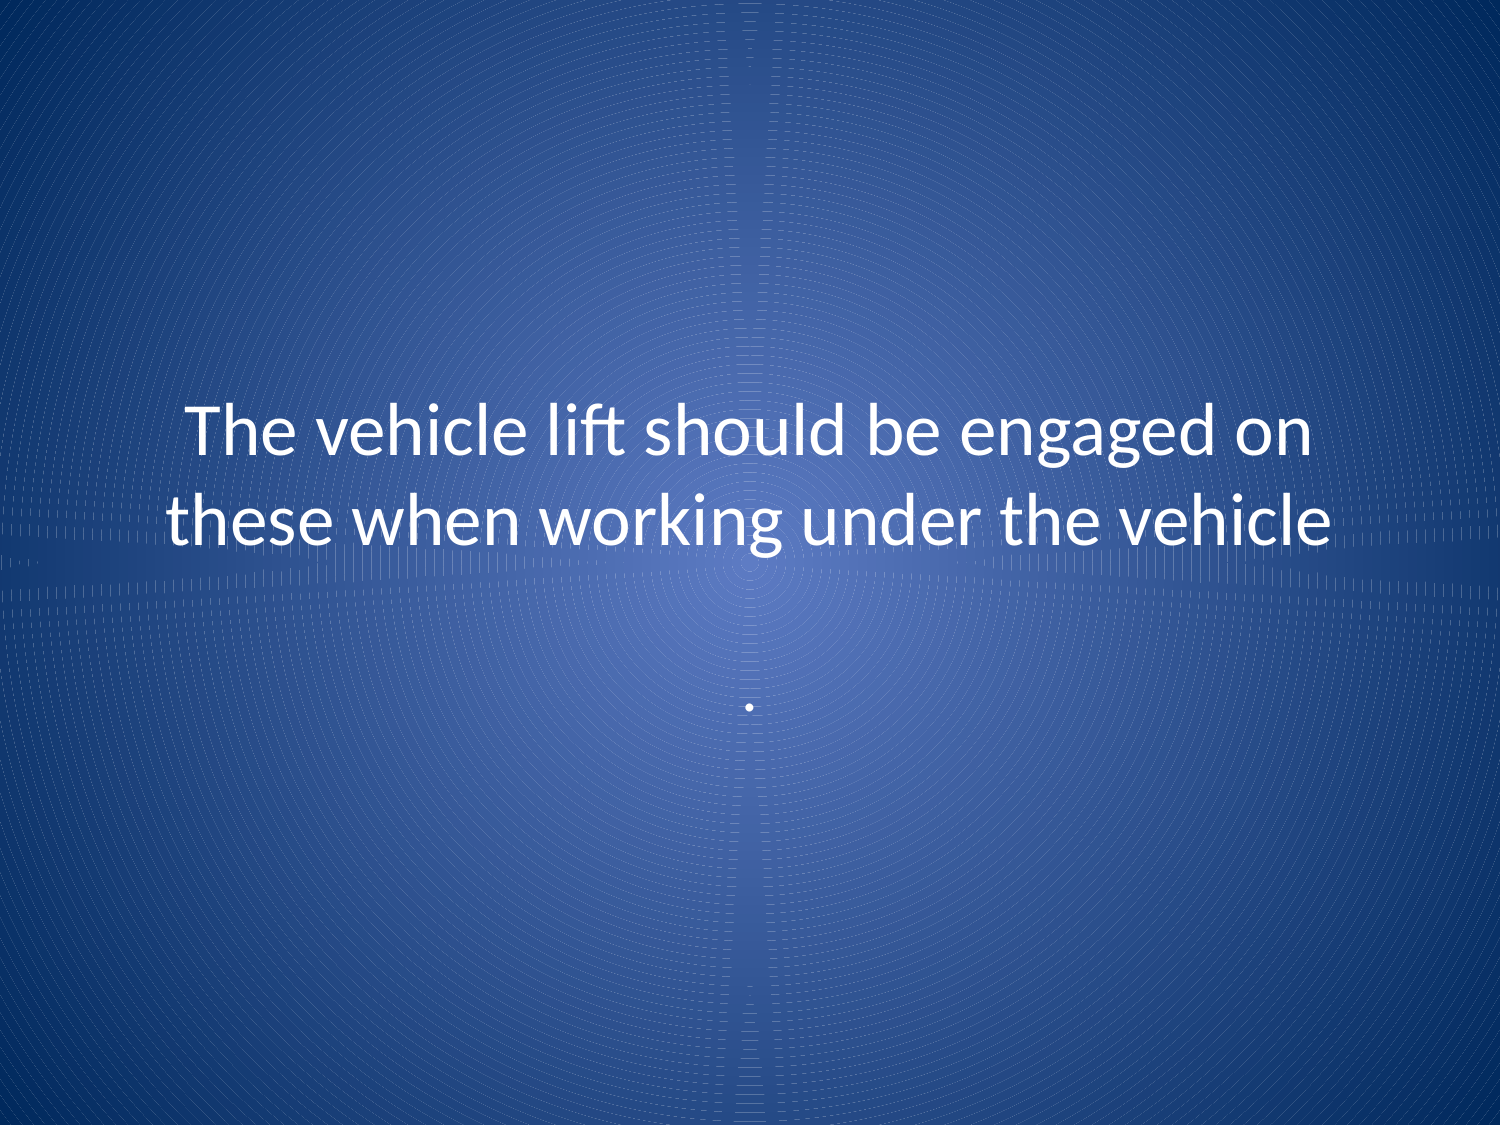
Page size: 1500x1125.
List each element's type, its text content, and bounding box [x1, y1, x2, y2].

subtitle . [225, 637, 1275, 925]
title The vehicle lift should be engaged on these when working under the vehicle [112, 349, 1388, 591]
